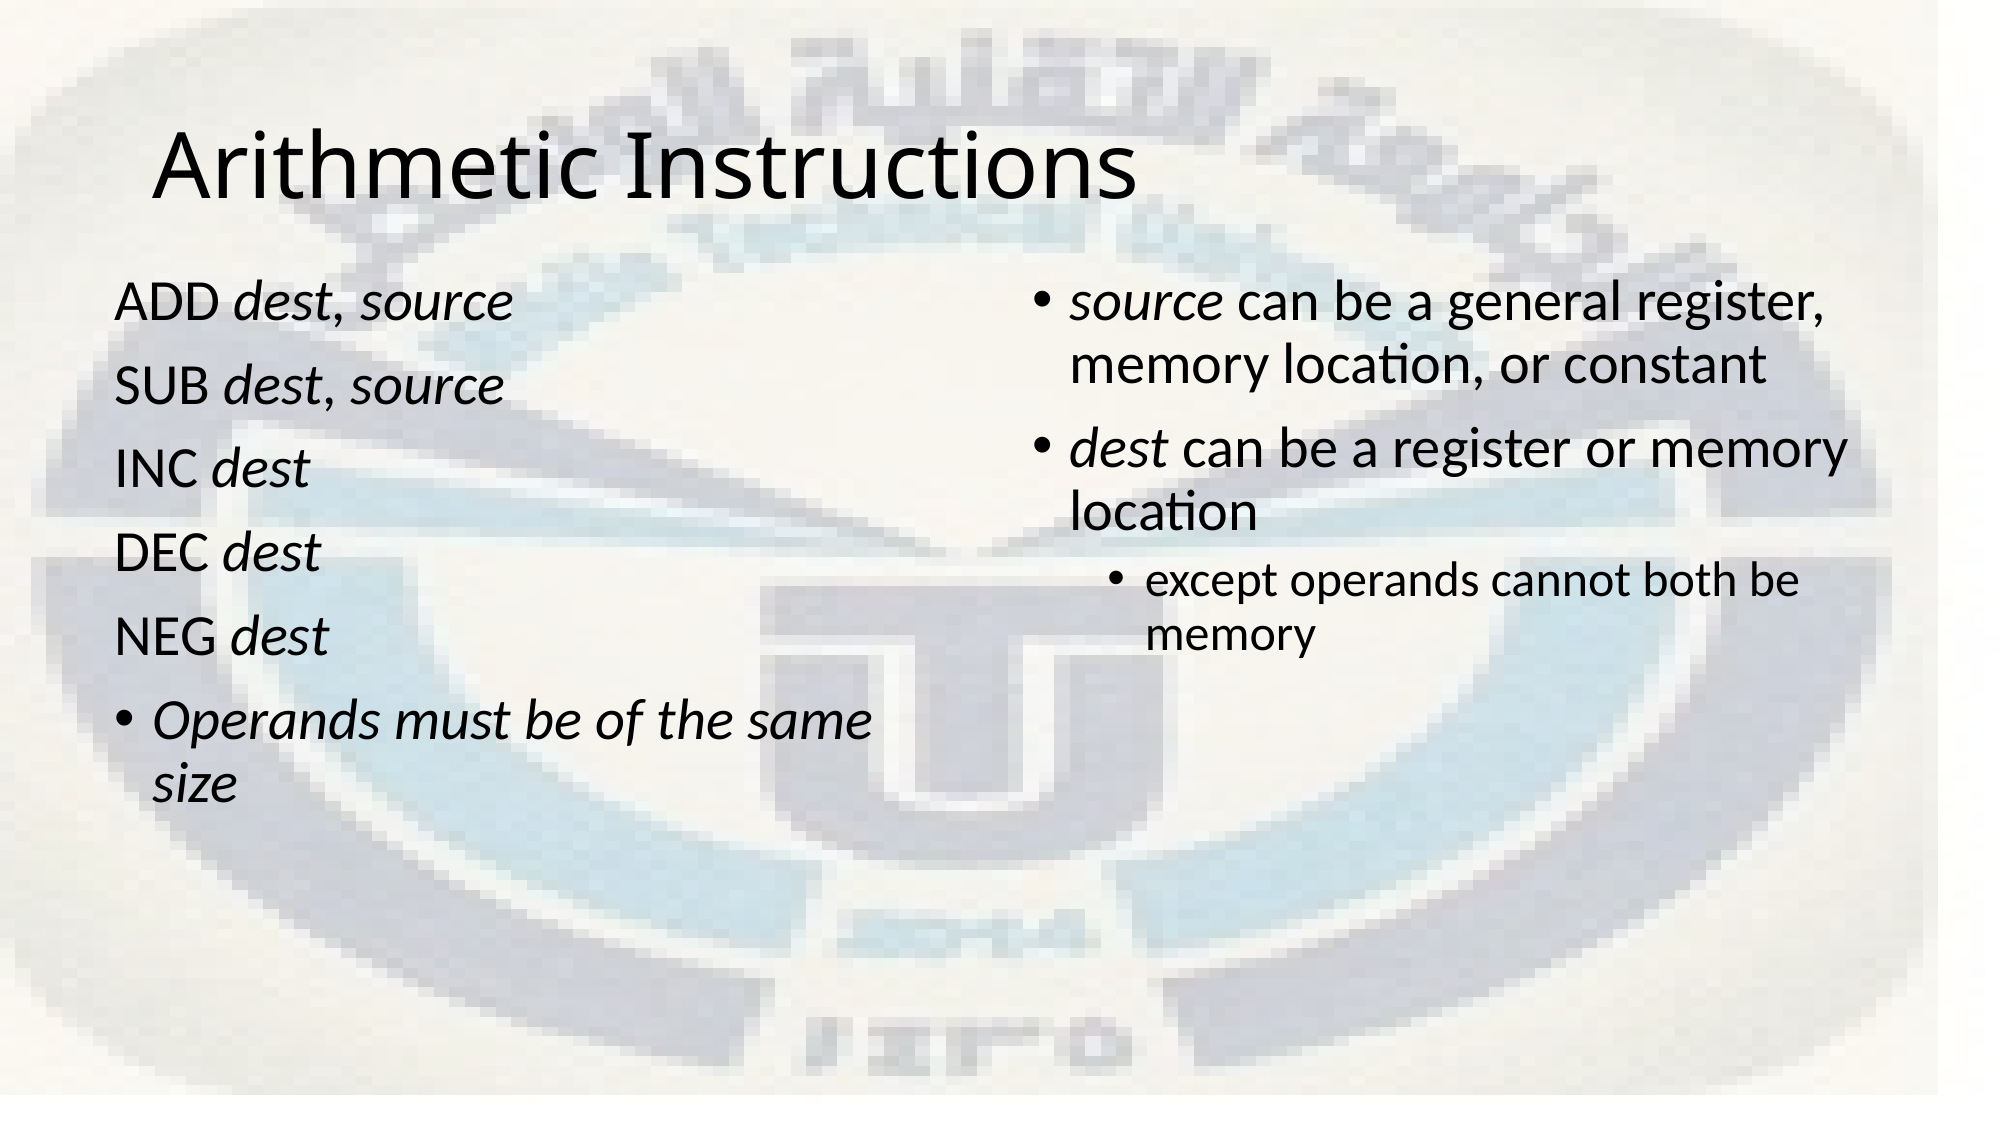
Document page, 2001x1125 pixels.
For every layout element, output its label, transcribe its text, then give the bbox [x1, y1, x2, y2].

title Arithmetic Instructions [137, 59, 1863, 278]
text_box Label Operator Operand[s] ;Comment INIT: mov ax, bx ; Copy contents of bx into ax Label - INIT: Operator - mov Operands - ax and bx Comment - alphanumeric string between ; and \n Not case sensitive Unlike other assemblers, destination operand is first mov is the mnemonic that the assembler translates into an opcode [0, 0, 2000, 1125]
list ADD dest, source SUB dest, source INC dest DEC dest NEG dest Operands must be of the same size [99, 262, 983, 1005]
list source can be a general register, memory location, or constant dest can be a register or memory location except operands cannot both be memory [1017, 262, 1900, 1005]
